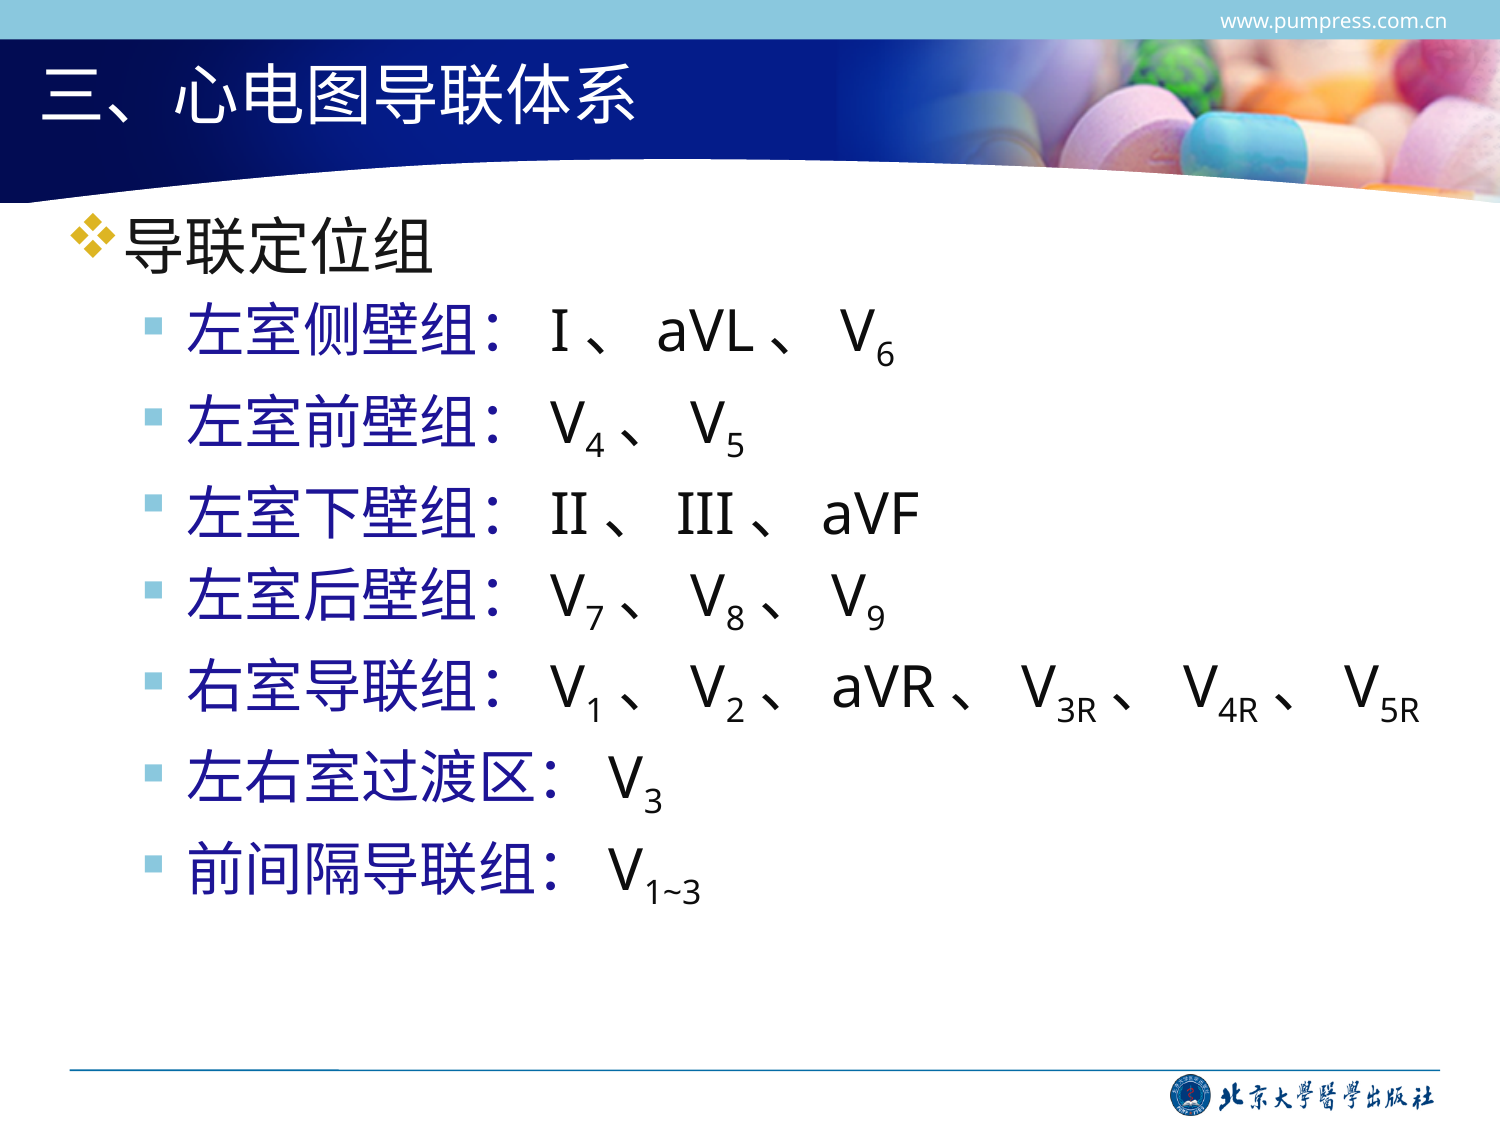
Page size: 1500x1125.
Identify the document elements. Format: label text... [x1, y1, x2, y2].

list 导联定位组 左室侧壁组：I、aVL、V6 左室前壁组：V4、V5 左室下壁组：II、III、aVF 左室后壁组：V7、V8、V9 右室导联组：V1、V2、aVR、V3R、V4R、V5R 左右室过渡区：V3 前间隔导联组：V1~3 [49, 198, 1463, 1026]
picture [1170, 1074, 1436, 1118]
title 三、心电图导联体系 [23, 46, 1349, 140]
slide_number www.pumpress.com.cn [1024, 0, 1463, 38]
picture [0, 40, 1500, 203]
